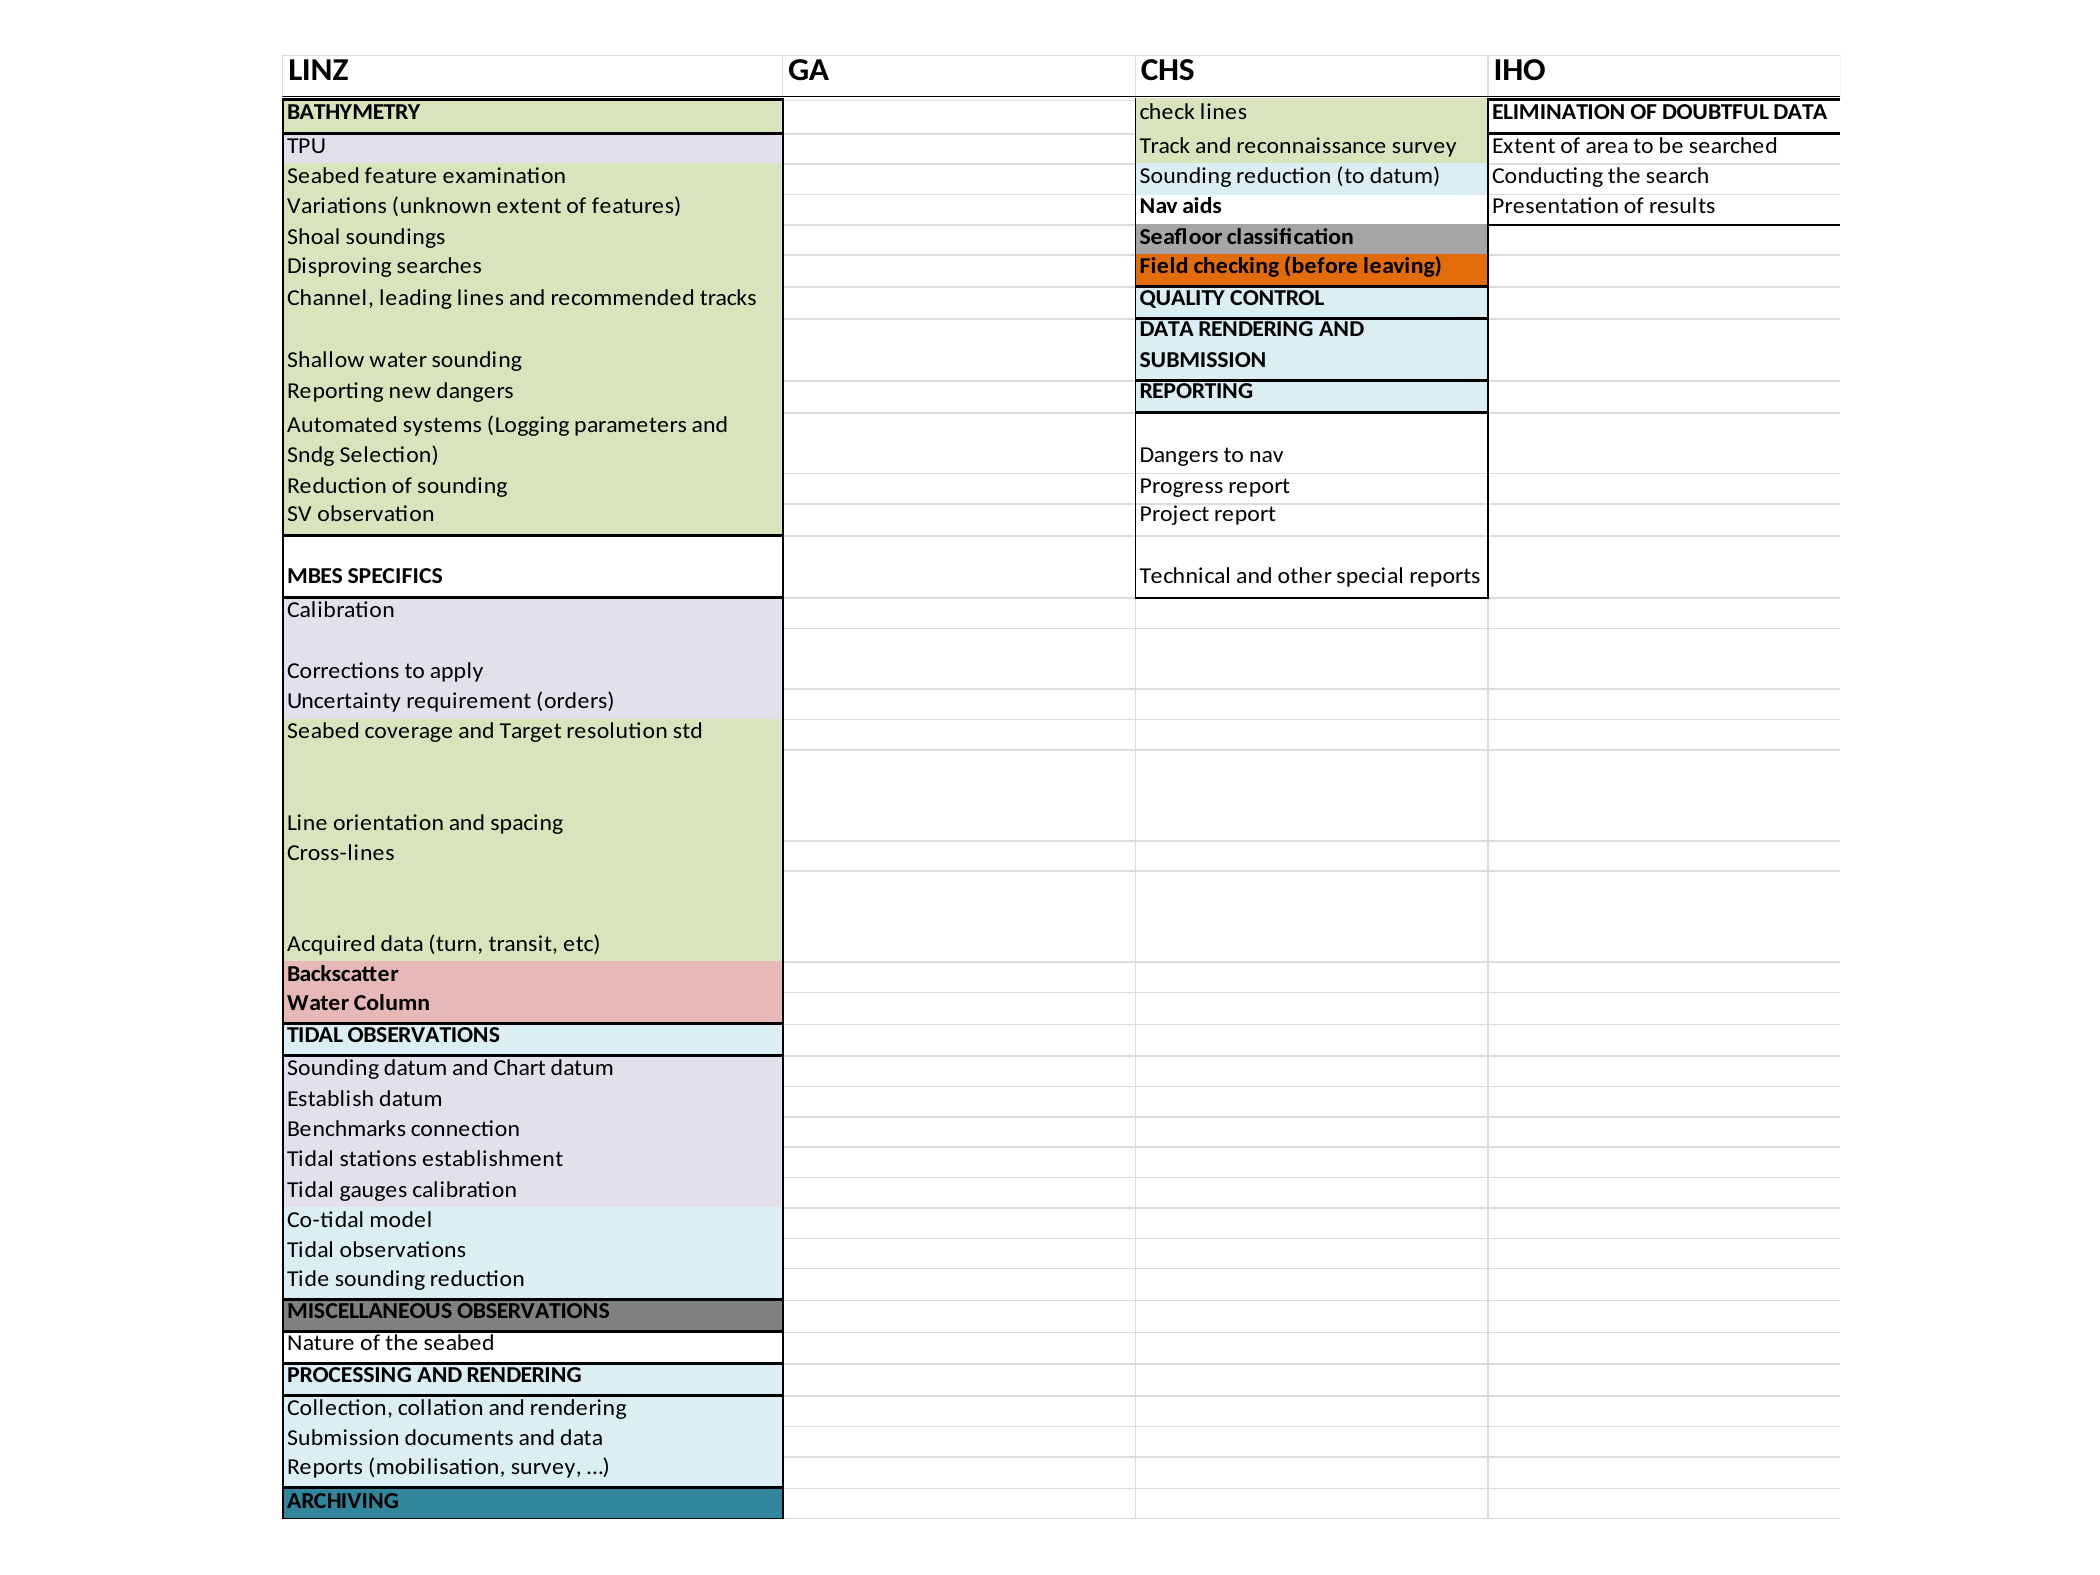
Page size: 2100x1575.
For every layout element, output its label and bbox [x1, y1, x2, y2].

text_box [281, 54, 1842, 1521]
